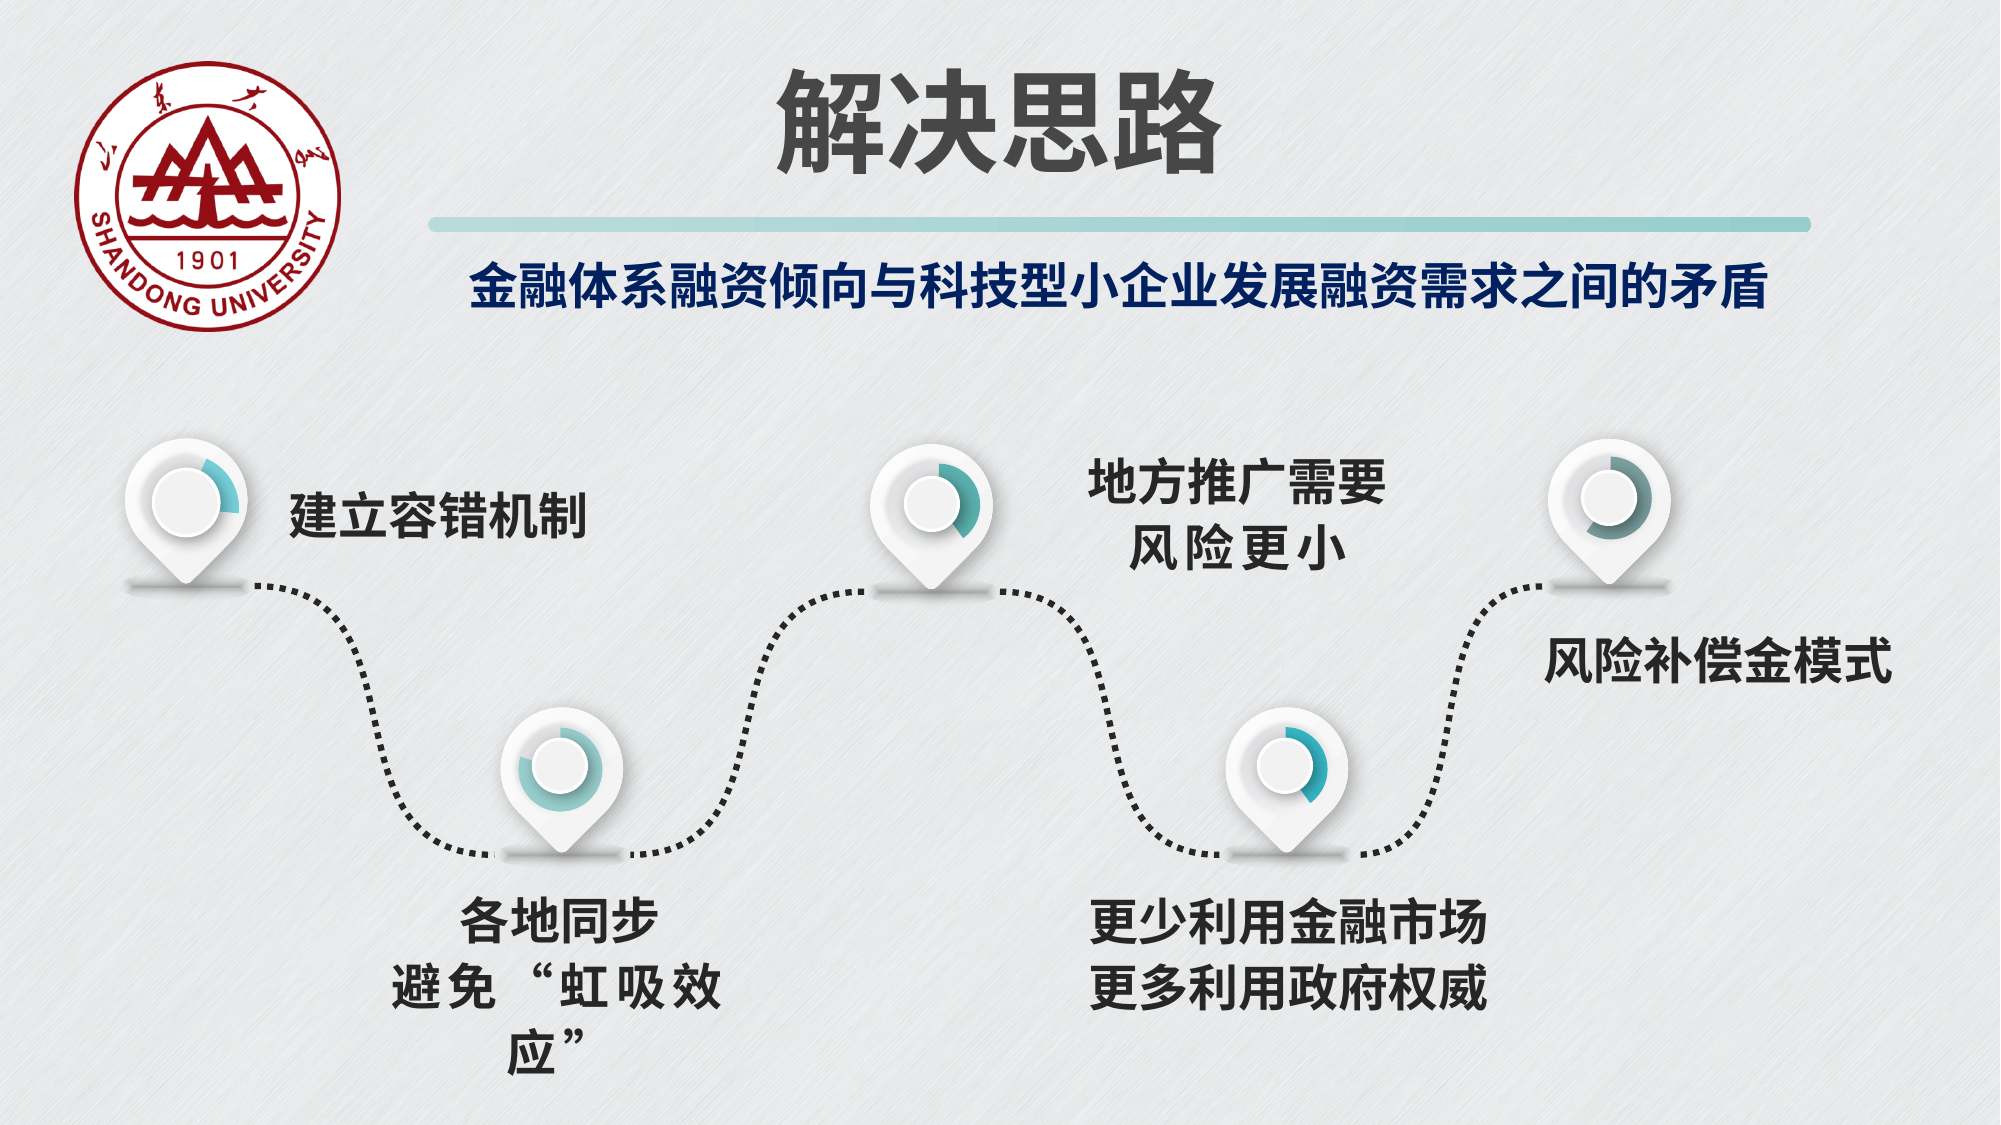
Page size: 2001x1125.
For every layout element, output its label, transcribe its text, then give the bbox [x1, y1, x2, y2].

text_box 建立容错机制 [273, 471, 616, 553]
text_box 各地同步 避免“虹吸效应” [353, 876, 767, 1089]
text_box 更少利用金融市场 更多利用政府权威 [1048, 877, 1529, 1024]
text_box 解决思路 [633, 44, 1366, 195]
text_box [106, 438, 260, 602]
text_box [864, 444, 1001, 607]
picture [74, 61, 341, 332]
text_box 金融体系融资倾向与科技型小企业发展融资需求之间的矛盾 [454, 247, 1888, 322]
text_box 地方推广需要 风险更小 [1068, 436, 1407, 584]
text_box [494, 707, 631, 871]
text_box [630, 591, 865, 855]
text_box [254, 585, 495, 855]
text_box [426, 215, 1813, 234]
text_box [1541, 438, 1678, 602]
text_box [1219, 707, 1356, 871]
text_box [999, 591, 1220, 855]
text_box 风险补偿金模式 [1542, 622, 1922, 698]
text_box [1355, 586, 1542, 855]
